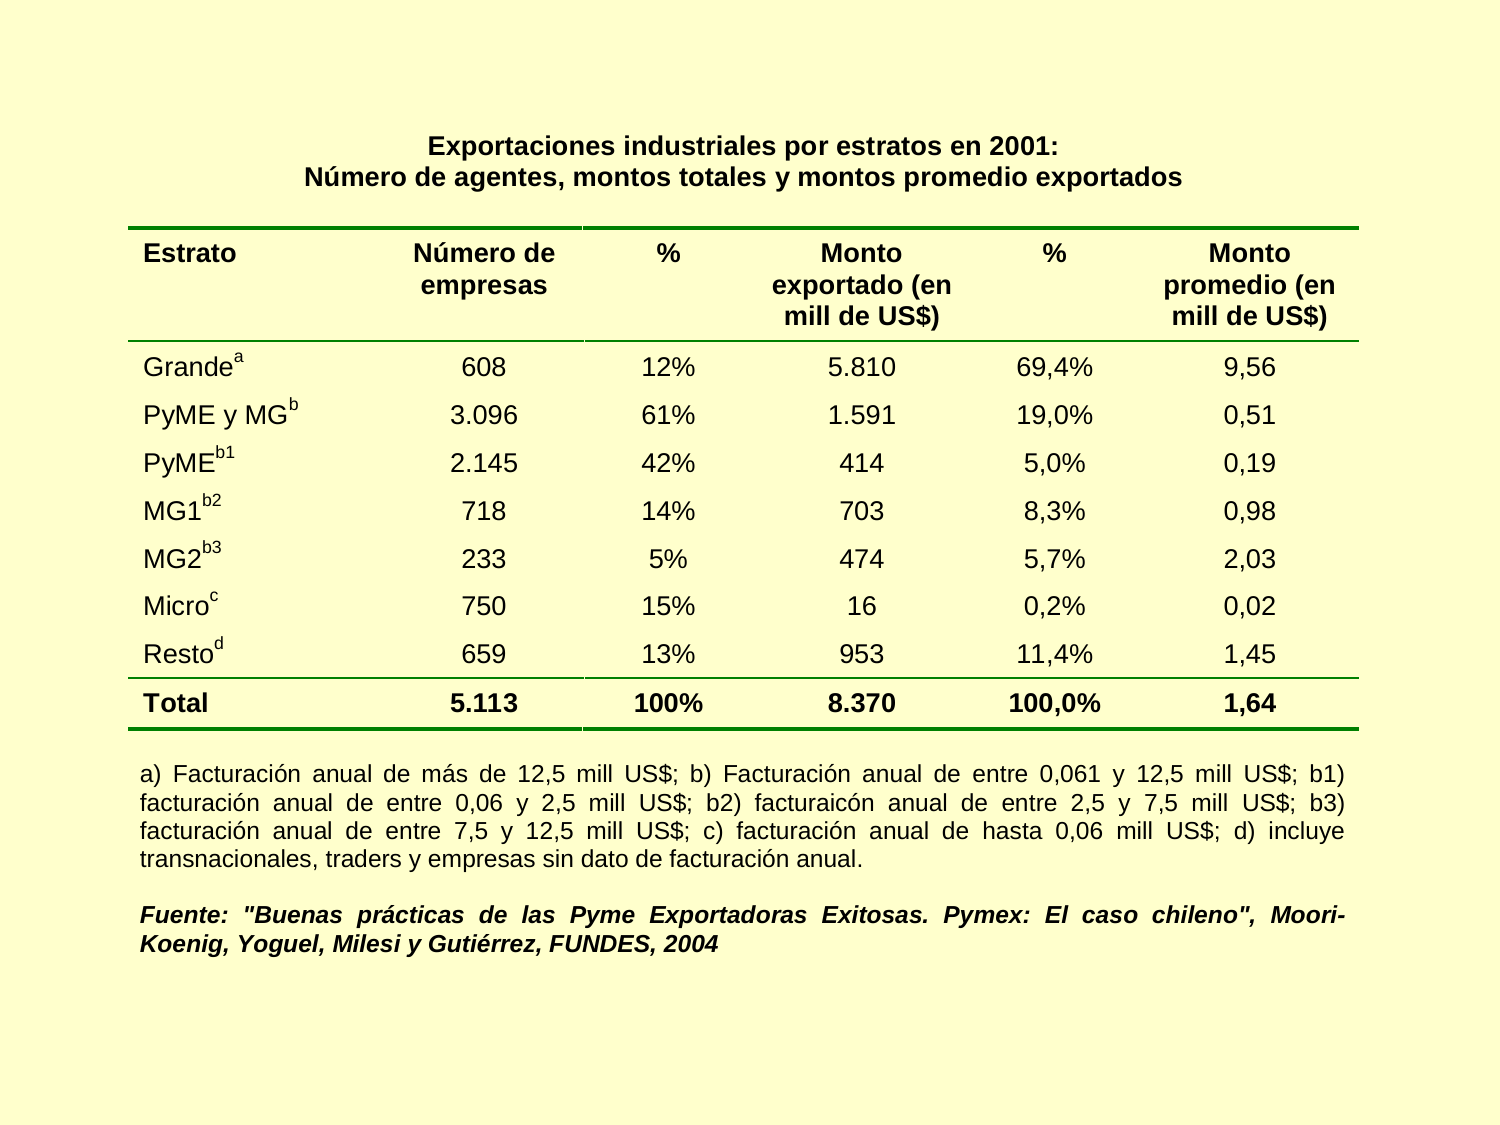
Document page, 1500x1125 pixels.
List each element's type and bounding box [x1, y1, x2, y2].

picture [124, 131, 1363, 987]
